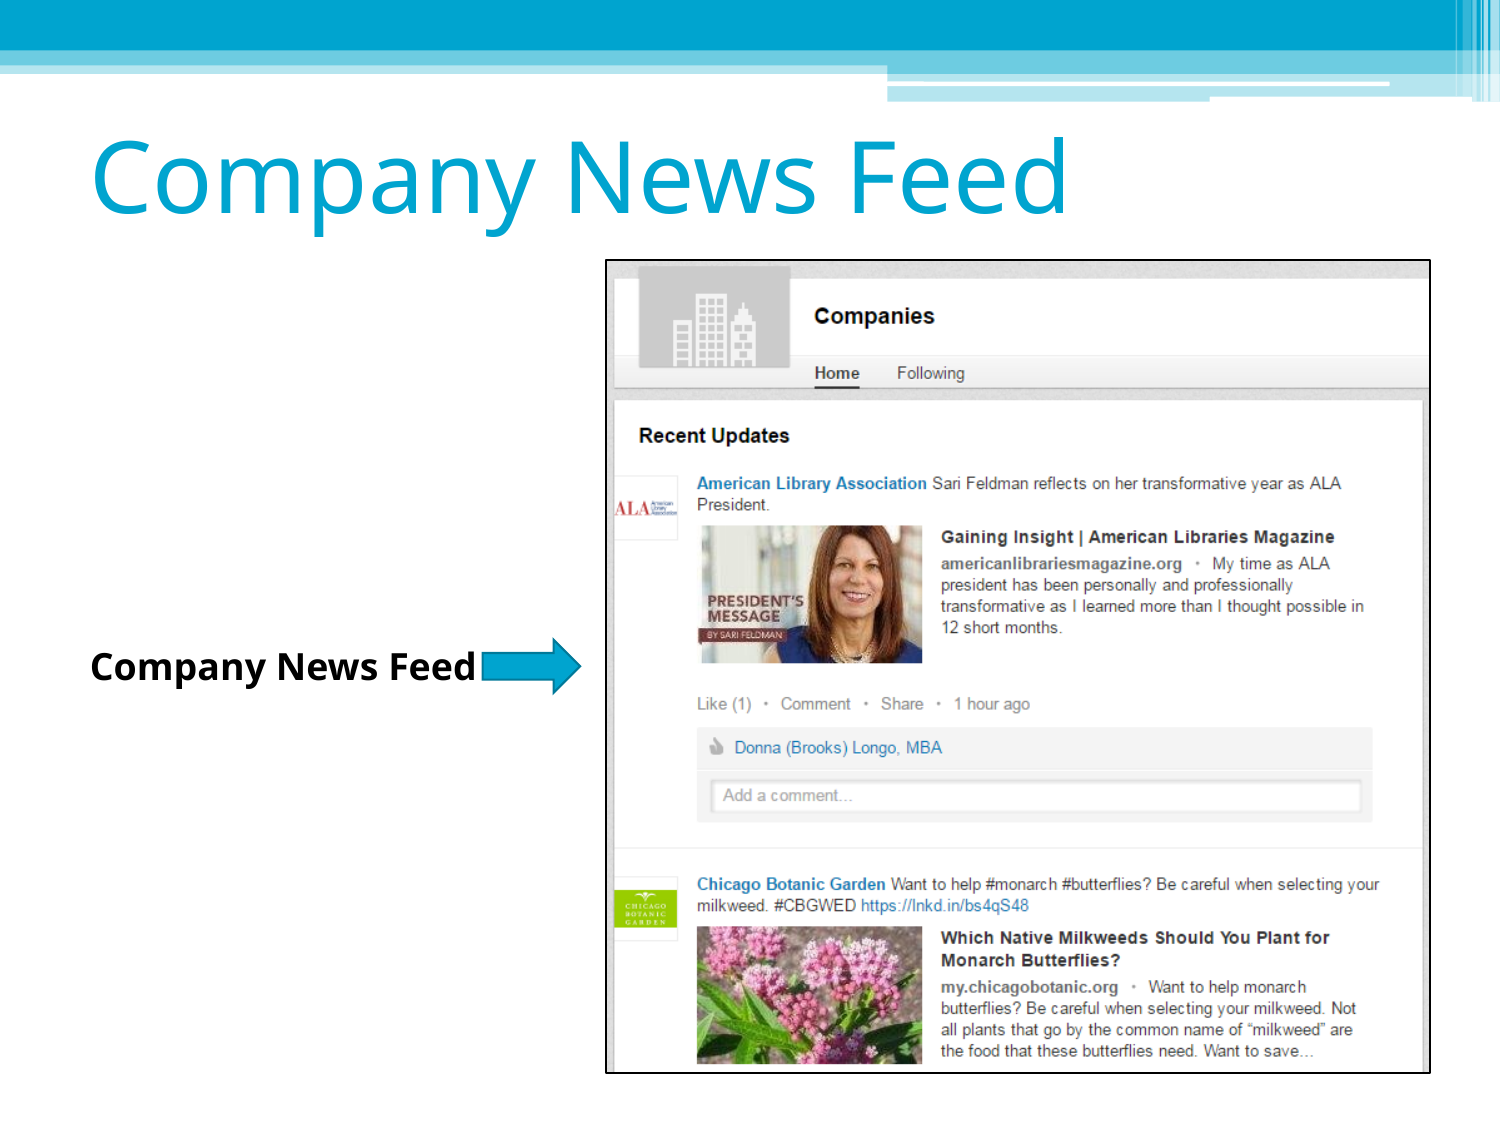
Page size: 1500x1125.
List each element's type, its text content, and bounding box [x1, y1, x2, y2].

picture [607, 260, 1429, 1073]
text_box [481, 637, 582, 696]
text_box Company News Feed [74, 584, 588, 696]
title Company News Feed [75, 85, 1425, 261]
